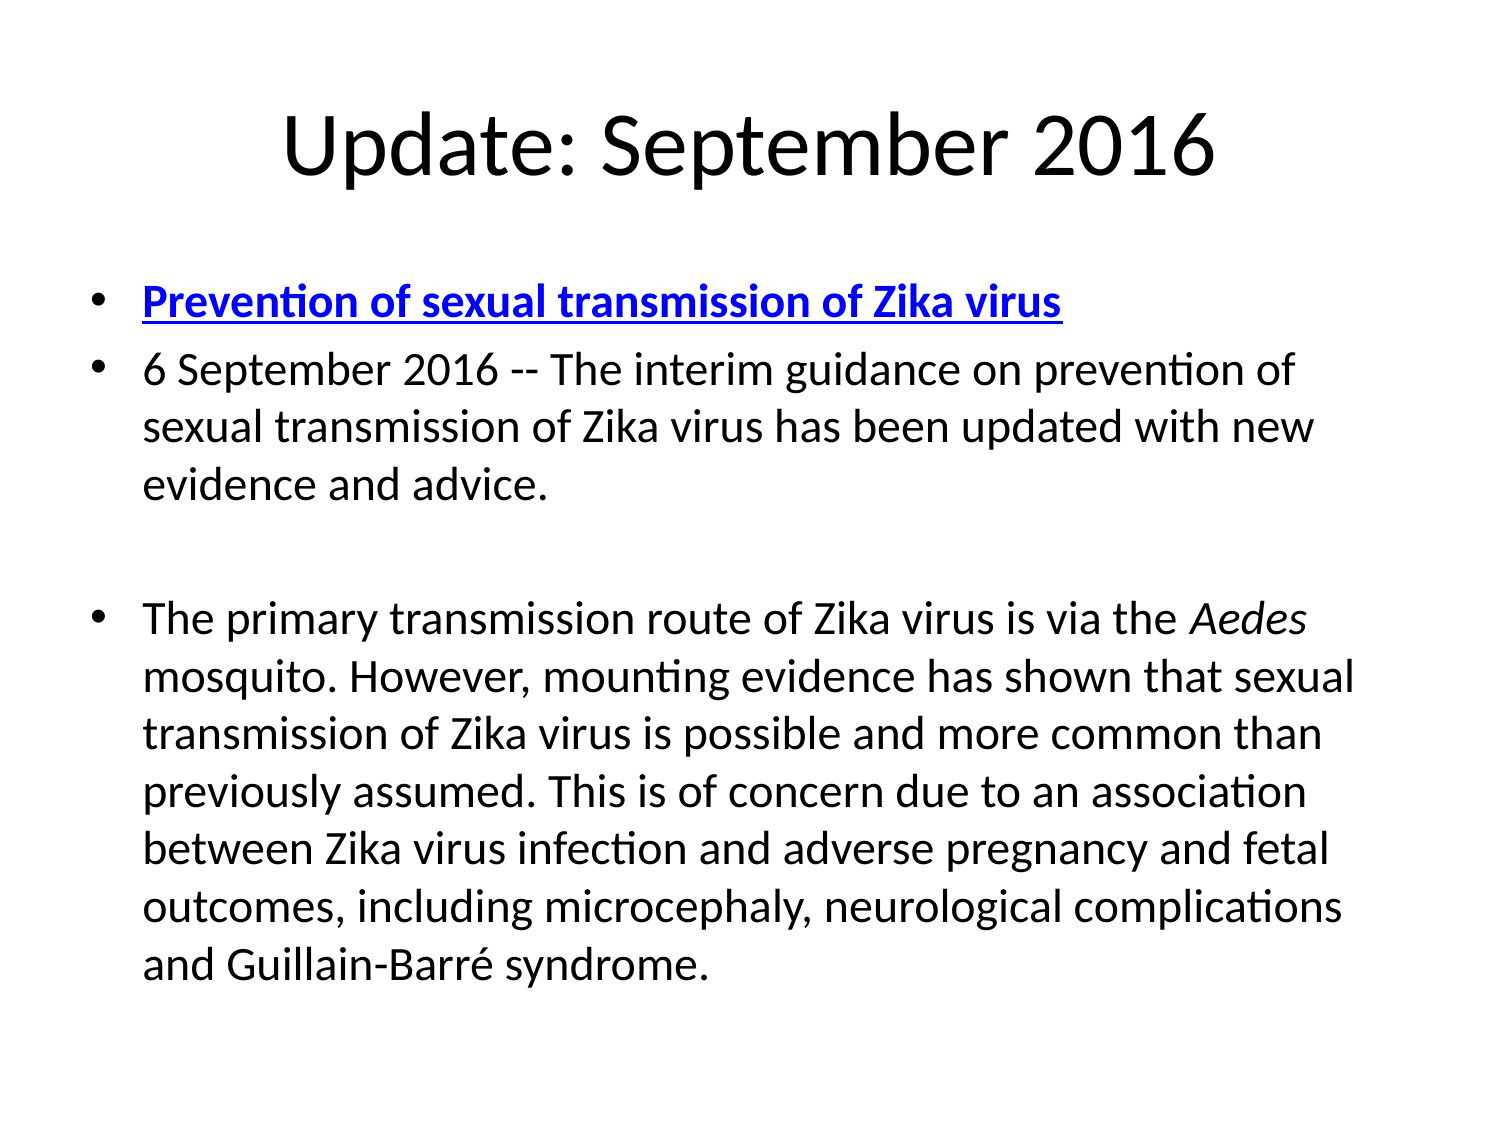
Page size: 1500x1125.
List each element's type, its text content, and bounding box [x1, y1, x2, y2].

title Update: September 2016 [75, 45, 1425, 233]
list Prevention of sexual transmission of Zika virus 6 September 2016 -- The interim guidance on prevention of sexual transmission of Zika virus has been updated with new evidence and advice. The primary transmission route of Zika virus is via the Aedes mosquito. However, mounting evidence has shown that sexual transmission of Zika virus is possible and more common than previously assumed. This is of concern due to an association between Zika virus infection and adverse pregnancy and fetal outcomes, including microcephaly, neurological complications and Guillain-Barré syndrome. [75, 262, 1425, 1005]
